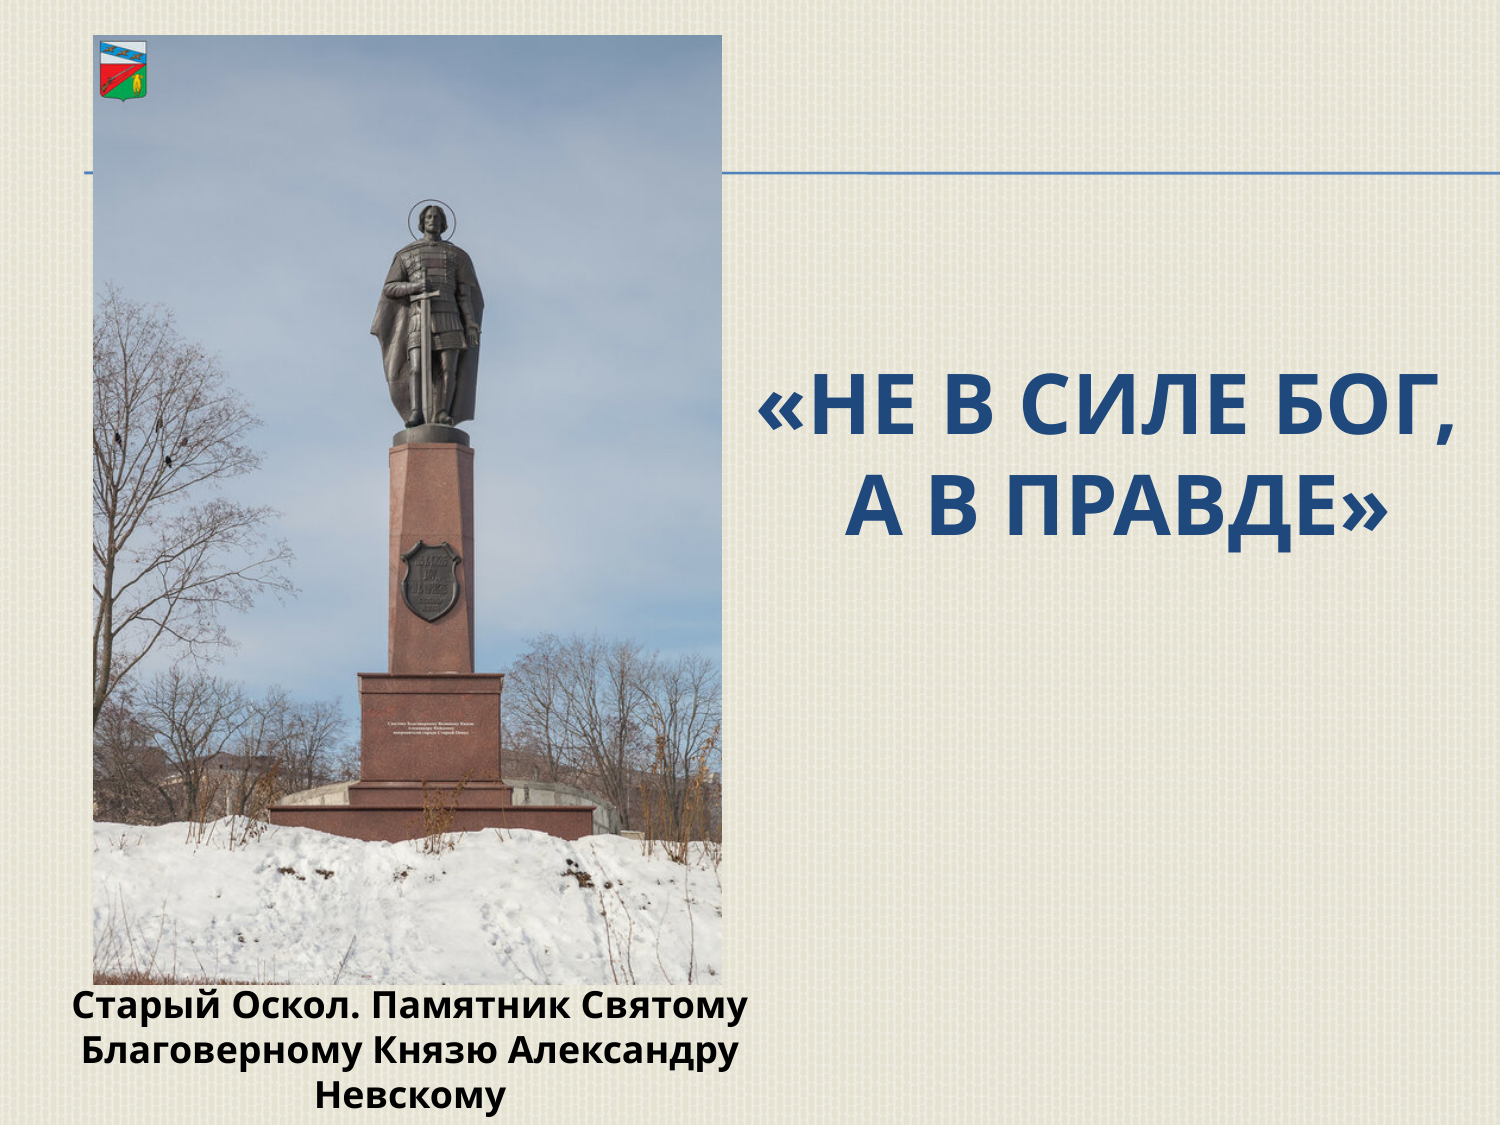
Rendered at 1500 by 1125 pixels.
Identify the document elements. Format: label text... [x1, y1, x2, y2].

text_box Старый Оскол. Памятник Святому Благоверному Князю Александру Невскому [35, 973, 786, 1124]
title «Не в силе бог, а в правде» [726, 316, 1500, 586]
picture [93, 34, 722, 985]
